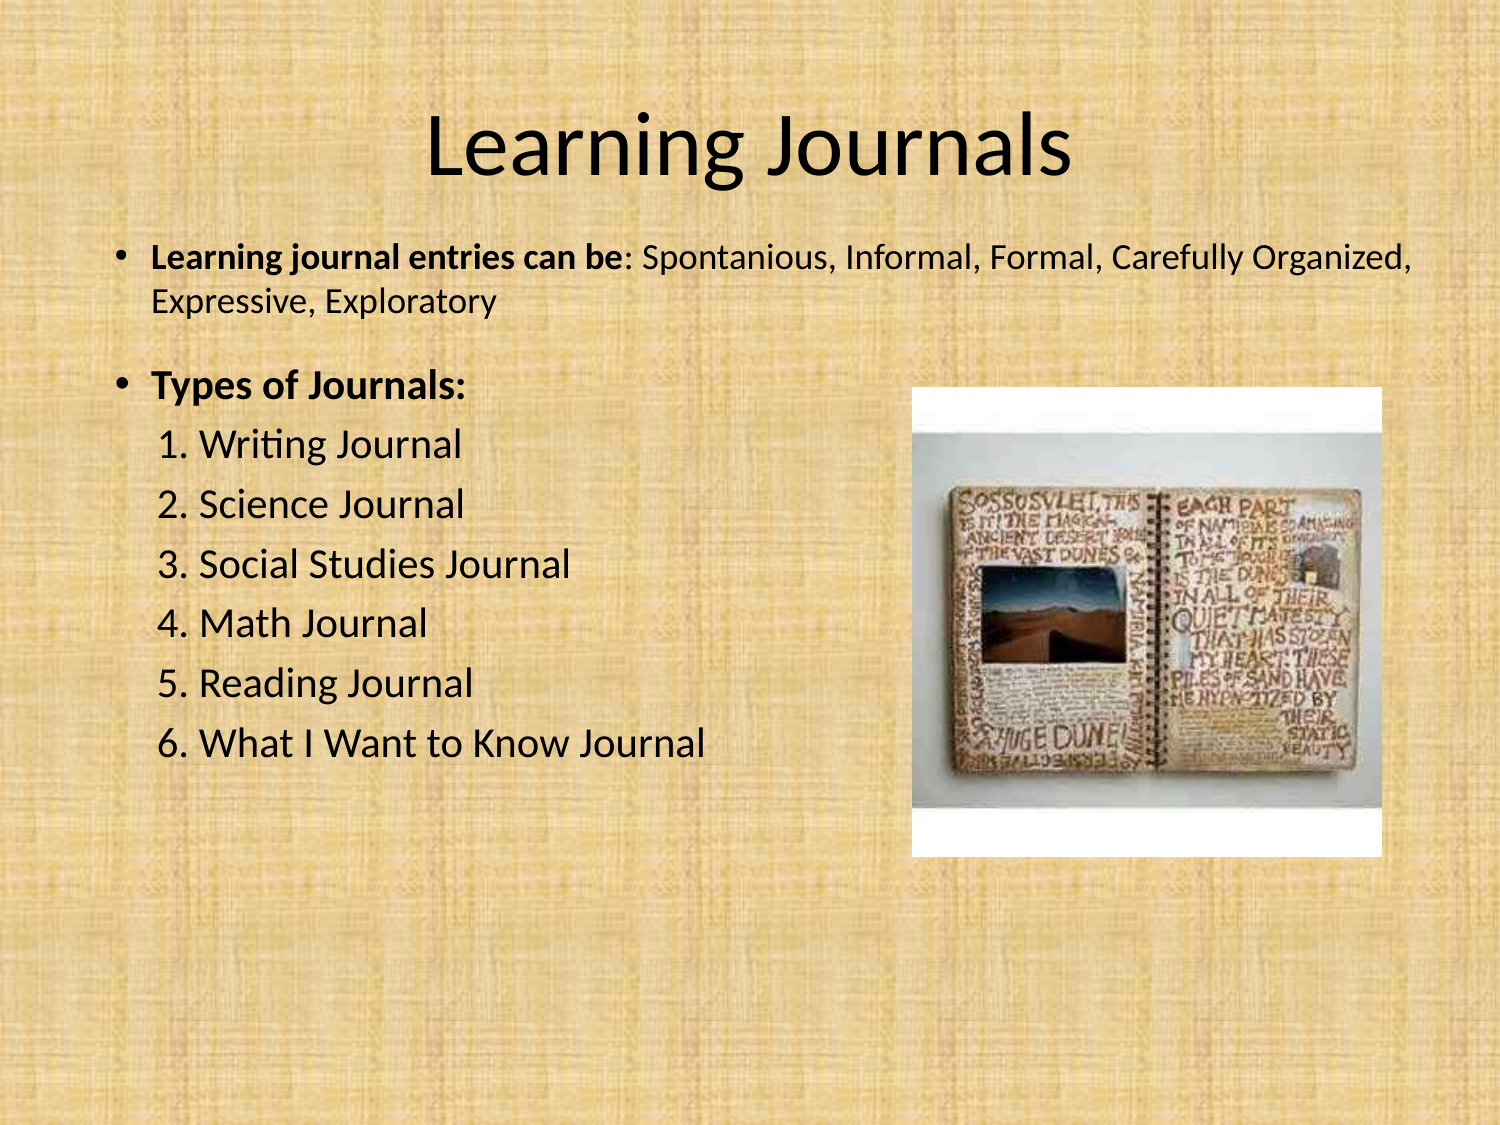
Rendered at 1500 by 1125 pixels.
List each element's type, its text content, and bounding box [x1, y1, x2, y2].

picture [0, 0, 1500, 1125]
list Learning journal entries can be: Spontanious, Informal, Formal, Carefully Organized, Expressive, Exploratory Types of Journals: 1. Writing Journal 2. Science Journal 3. Social Studies Journal 4. Math Journal 5. Reading Journal 6. What I Want to Know Journal [99, 224, 1450, 1025]
title Learning Journals [75, 45, 1425, 233]
